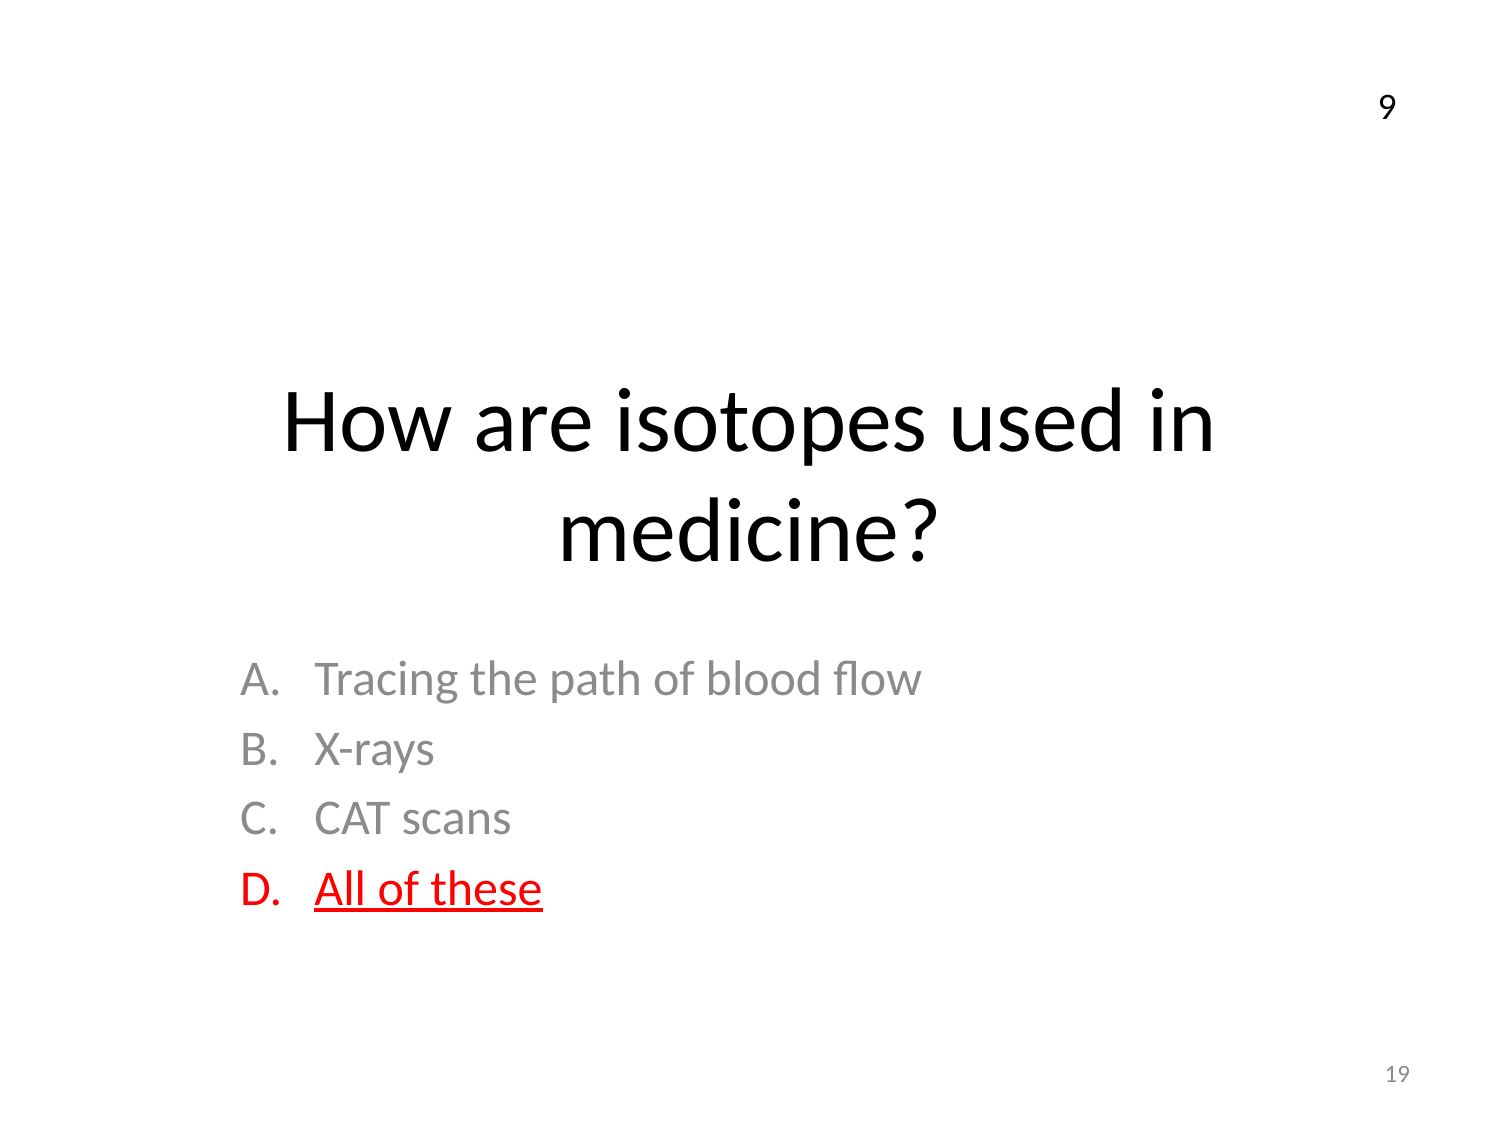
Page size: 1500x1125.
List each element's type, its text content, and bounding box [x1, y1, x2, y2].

title How are isotopes used in medicine? [112, 349, 1388, 591]
text_box 9 [1362, 74, 1412, 135]
slide_number 19 [1074, 1042, 1425, 1103]
subtitle Tracing the path of blood flow X-rays CAT scans All of these [225, 637, 1275, 925]
